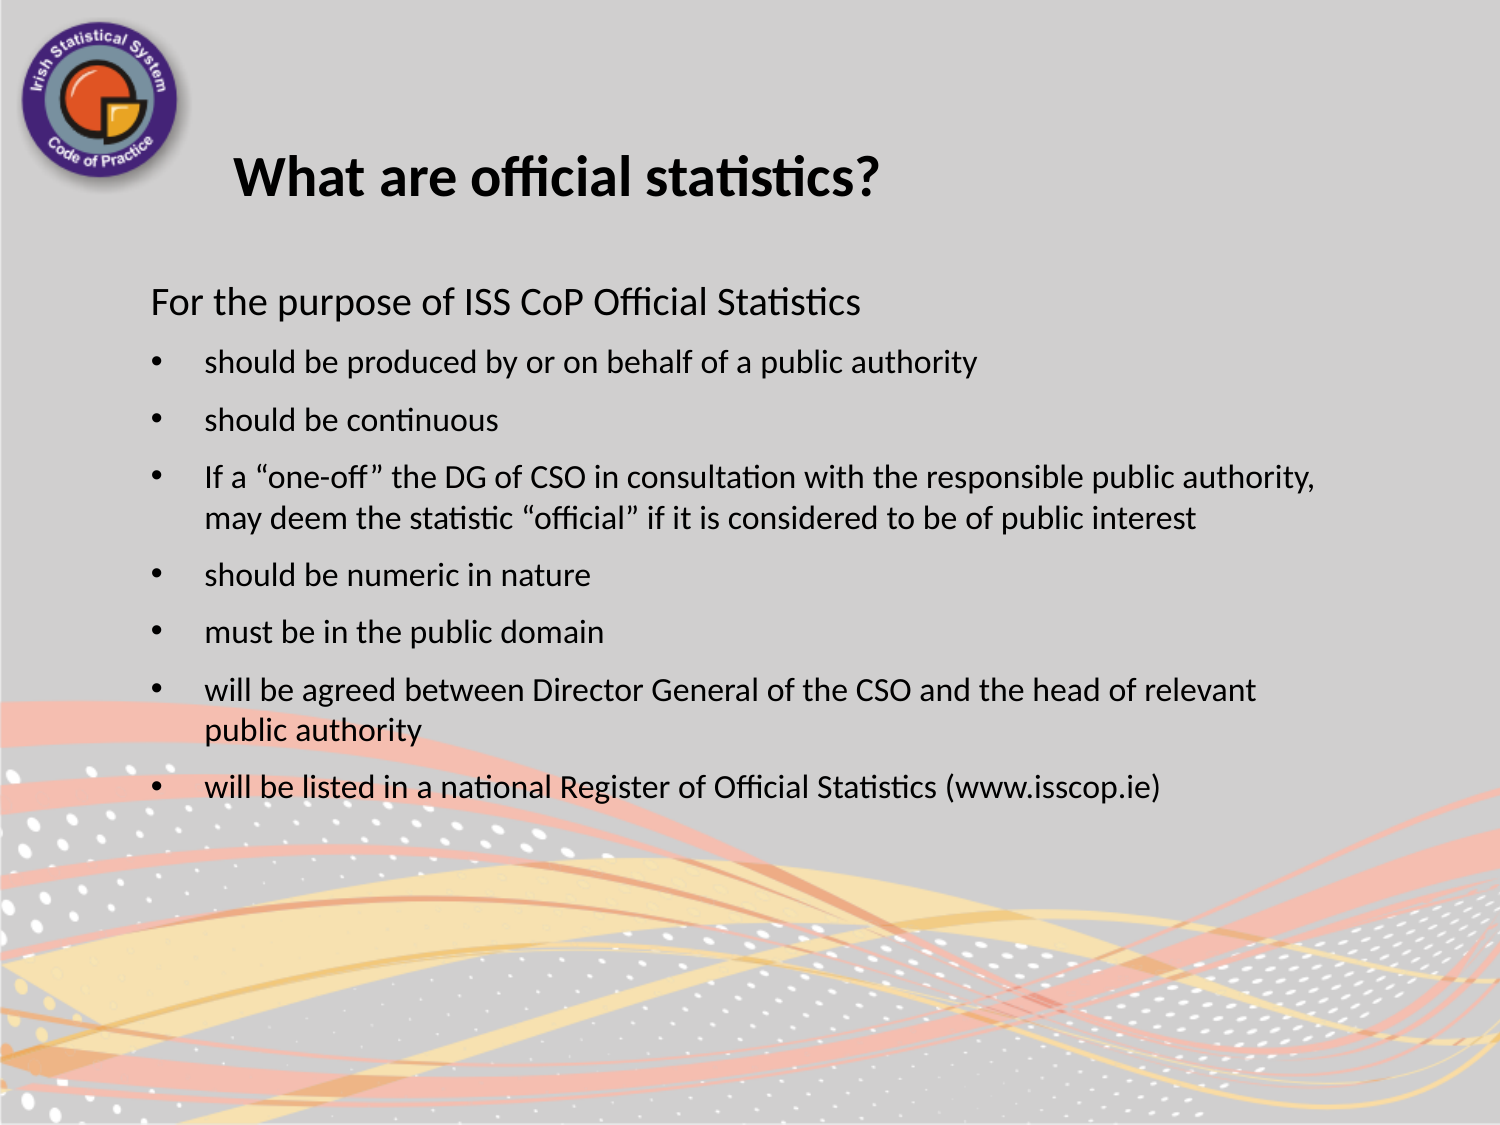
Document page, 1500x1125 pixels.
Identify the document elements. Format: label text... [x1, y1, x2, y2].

picture [0, 0, 1500, 1125]
subtitle For the purpose of ISS CoP Official Statistics should be produced by or on behalf of a public authority should be continuous If a “one-off” the DG of CSO in consultation with the responsible public authority, may deem the statistic “official” if it is considered to be of public interest should be numeric in nature must be in the public domain will be agreed between Director General of the CSO and the head of relevant public authority will be listed in a national Register of Official Statistics (www.isscop.ie) [135, 267, 1341, 835]
title What are official statistics? [218, 125, 1388, 220]
